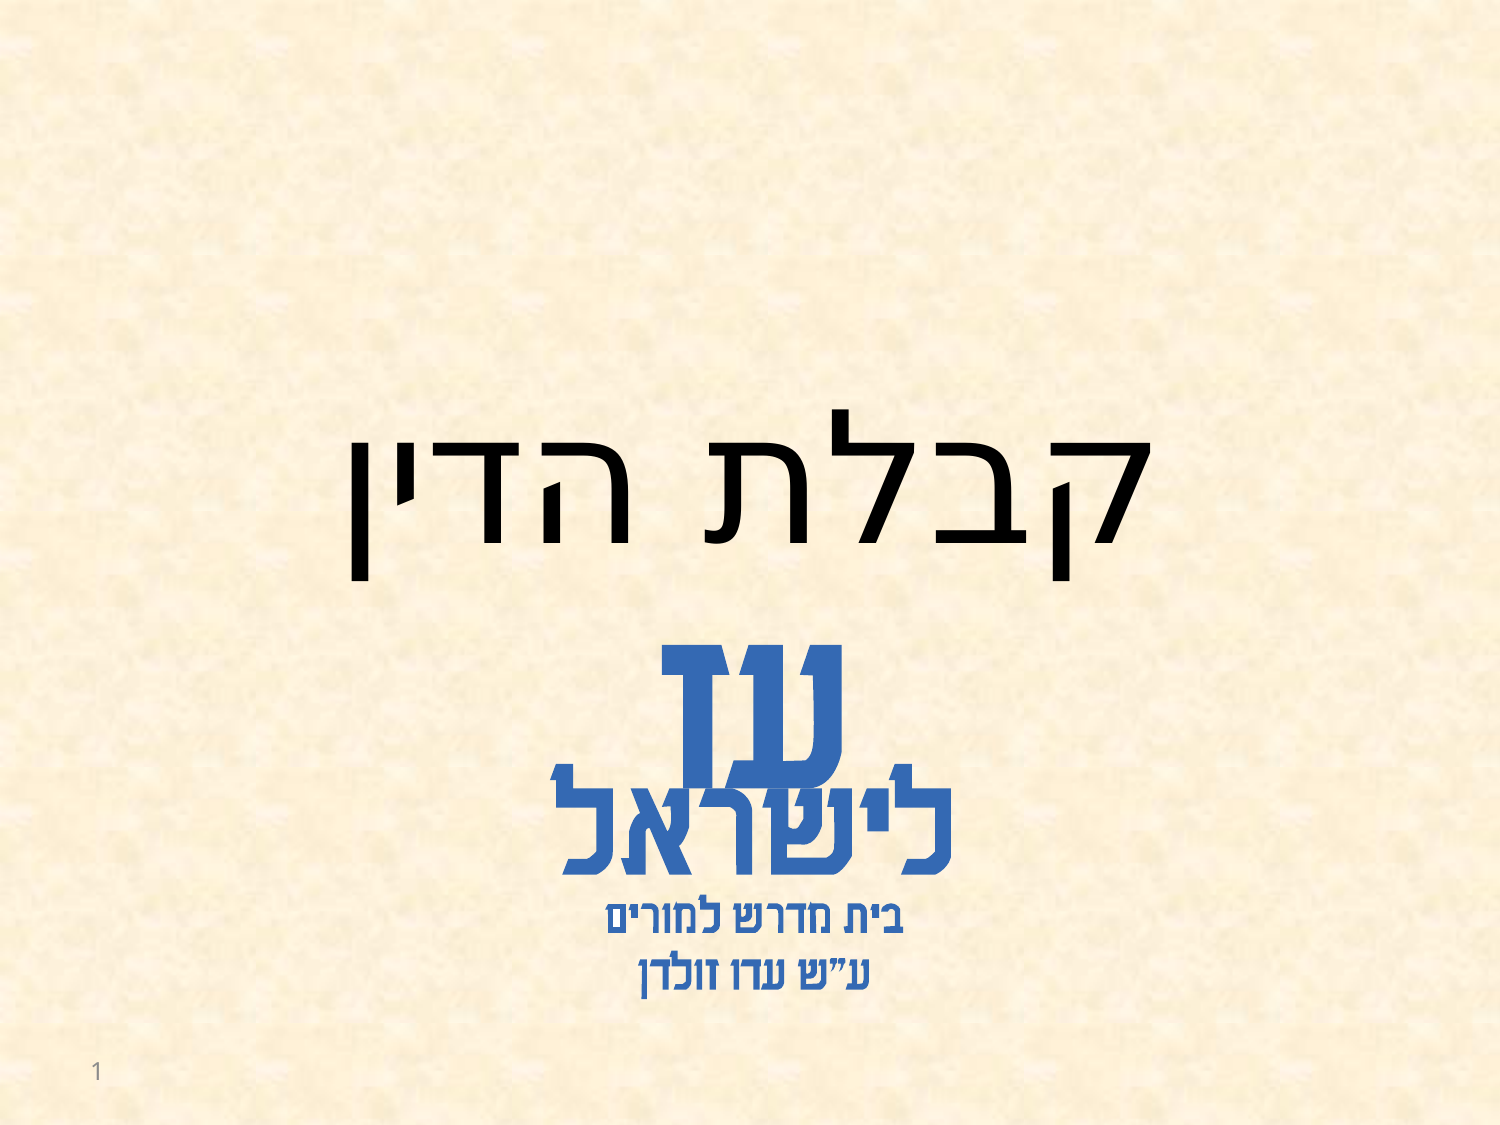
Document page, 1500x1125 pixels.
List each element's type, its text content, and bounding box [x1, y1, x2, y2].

title קבלת הדין [112, 349, 1388, 591]
picture [0, 0, 1500, 1125]
slide_number 1 [75, 1042, 425, 1103]
